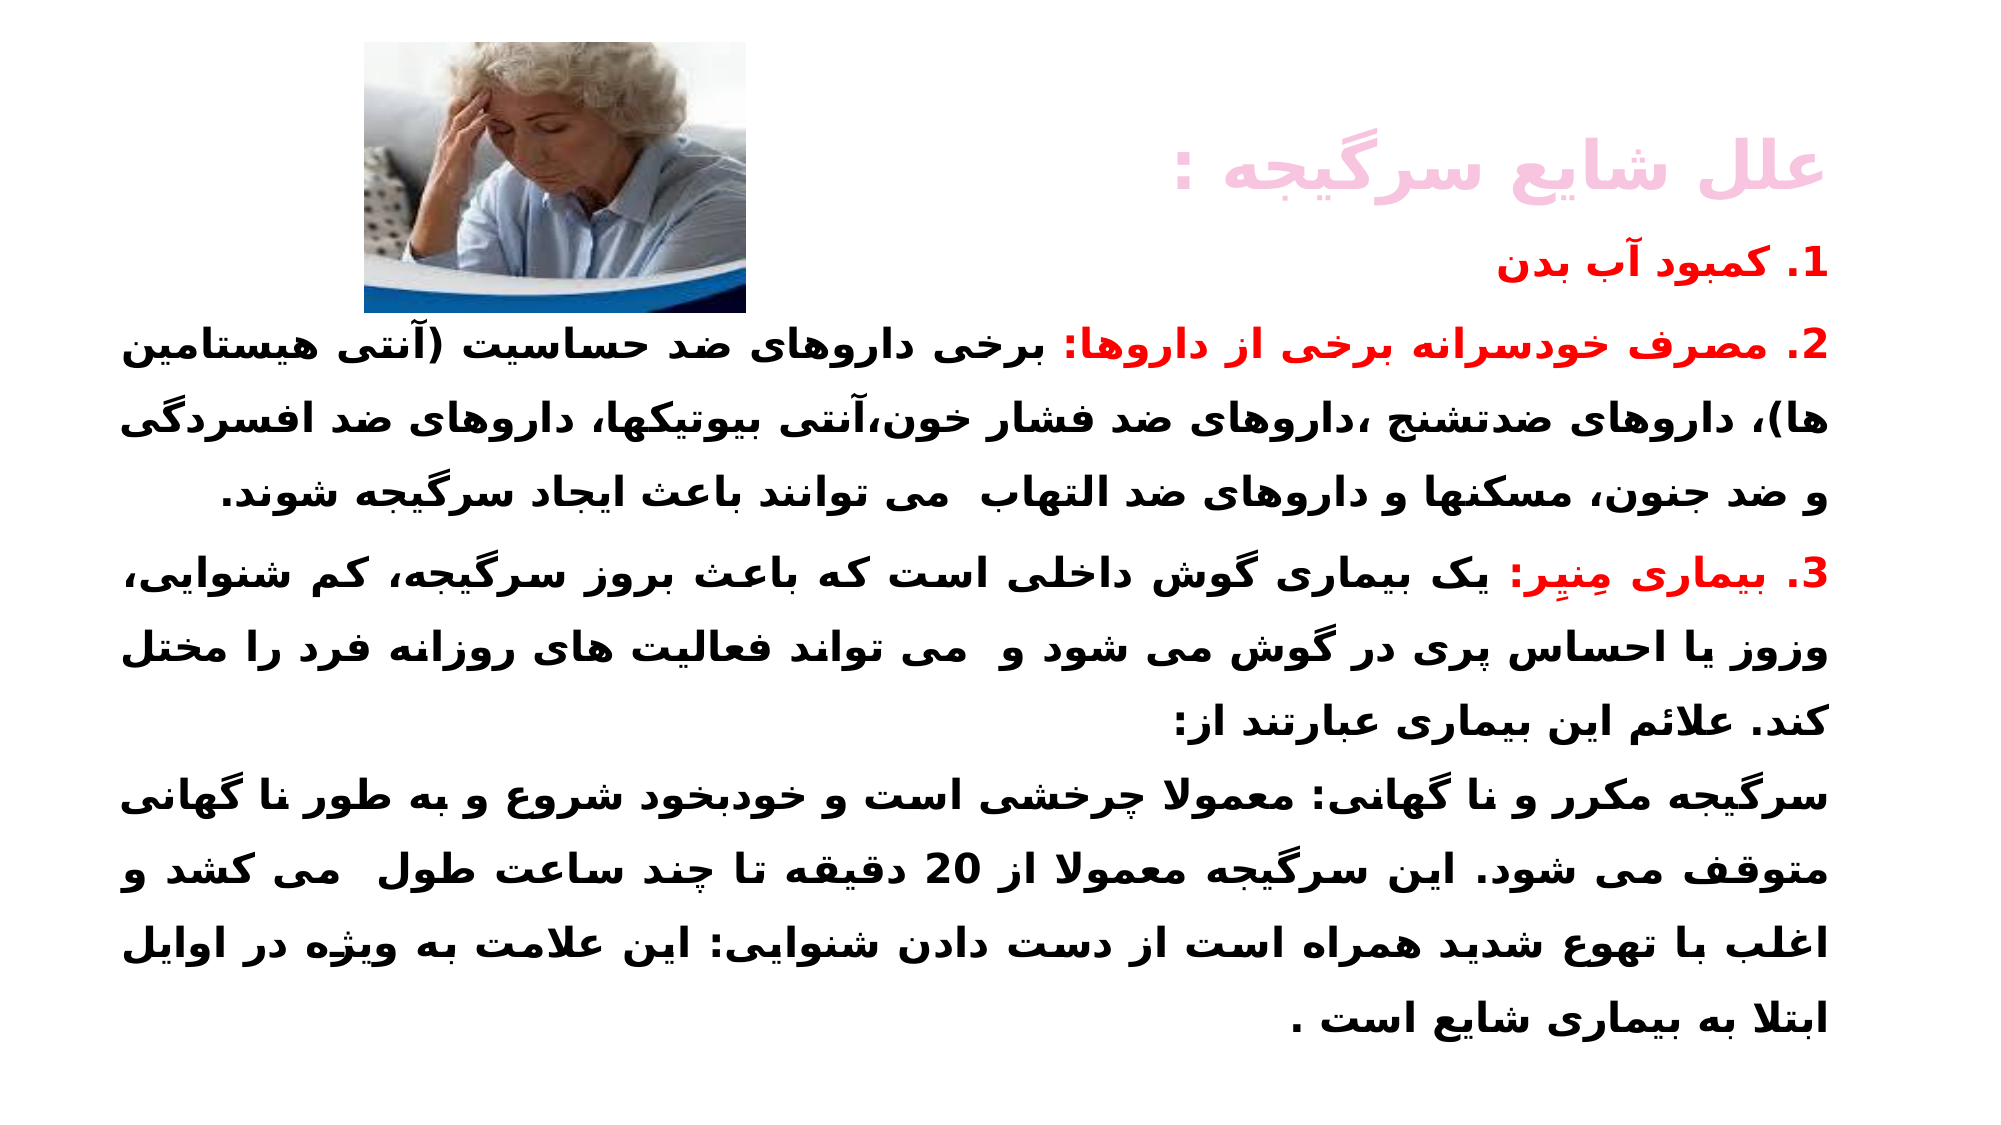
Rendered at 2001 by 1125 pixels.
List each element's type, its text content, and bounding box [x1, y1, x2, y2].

list علل شایع سرگیجه : 1. کمبود آب بدن 2. مصرف خودسرانه برخی از داروها: برخی داروهای ضد حساسیت (آنتی هیستامین ها)، داروهای ضدتشنج ،داروهای ضد فشار خون،آنتی بیوتیکها، داروهای ضد افسردگی و ضد جنون، مسکنها و داروهای ضد التهاب می توانند باعث ایجاد سرگیجه شوند. 3. بیماری مِنیِر: یک بیماری گوش داخلی است که باعث بروز سرگیجه، کم شنوایی، وزوز یا احساس پری در گوش می شود و می تواند فعالیت های روزانه فرد را مختل کند. علائم این بیماری عبارتند از: سرگیجه مکرر و نا گهانی: معمولا چرخشی است و خودبخود شروع و به طور نا گهانی متوقف می شود. این سرگیجه معمولا از 20 دقیقه تا چند ساعت طول می کشد و اغلب با تهوع شدید همراه است از دست دادن شنوایی: این علامت به ویژه در اوایل ابتلا به بیماری شایع است . [104, 74, 1862, 1099]
picture [364, 42, 746, 313]
